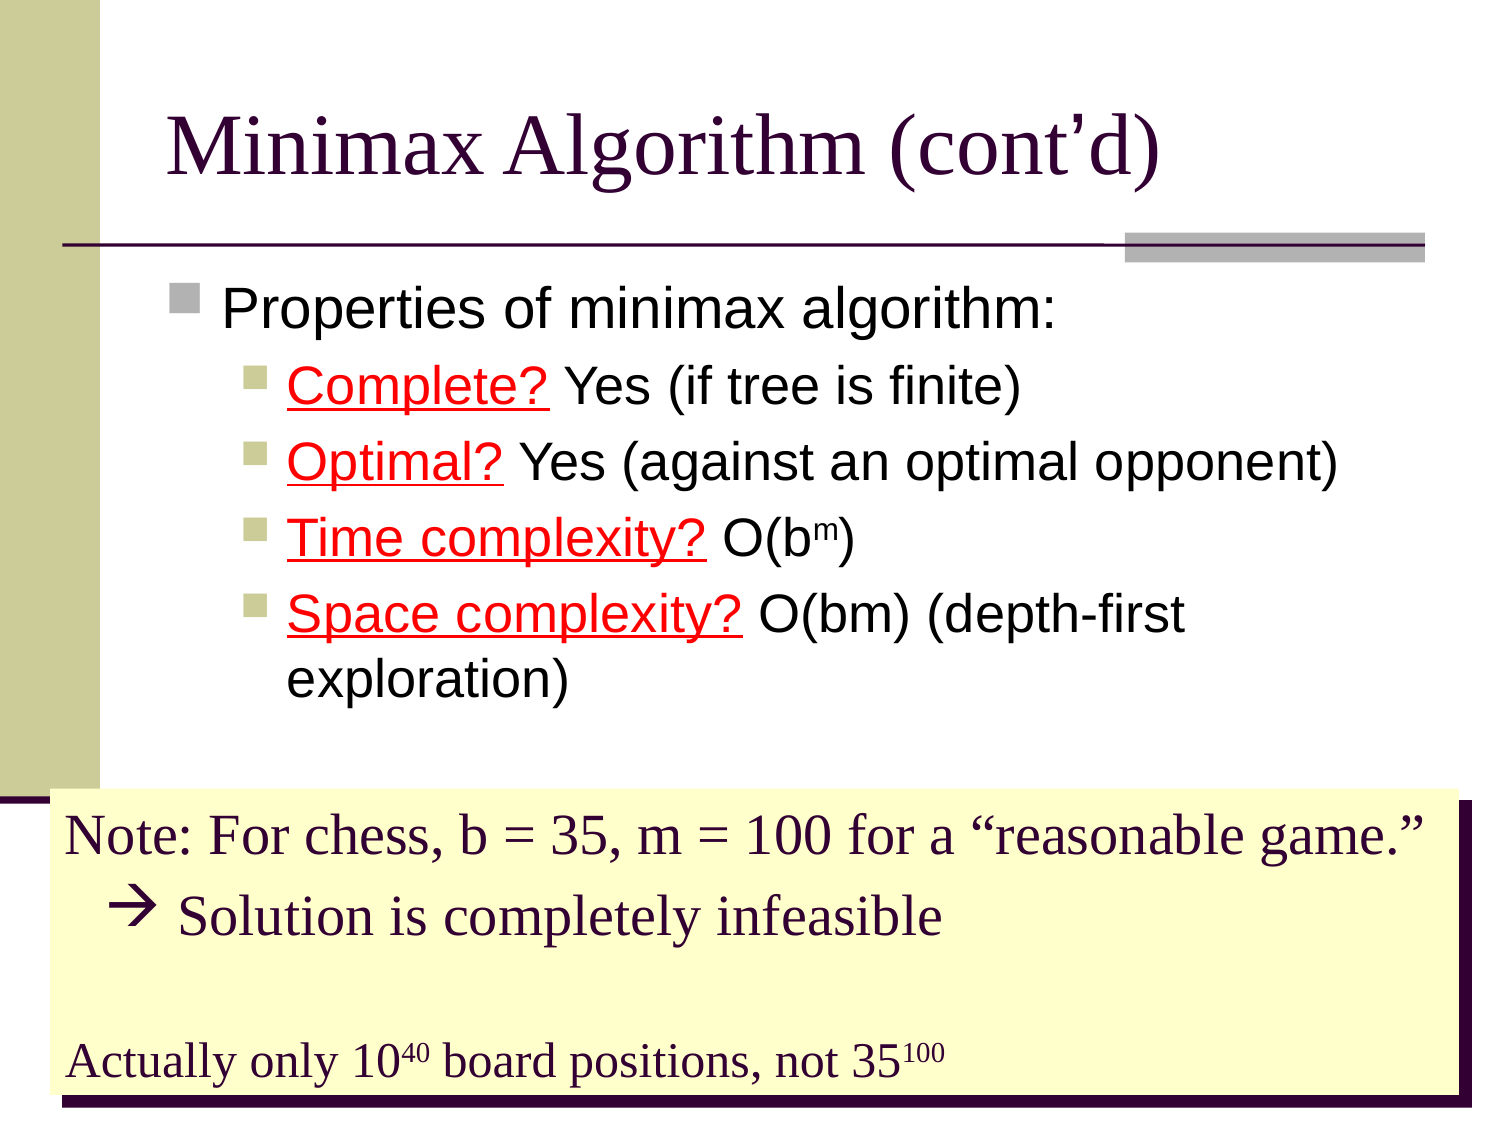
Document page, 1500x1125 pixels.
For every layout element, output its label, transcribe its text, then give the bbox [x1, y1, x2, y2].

title Minimax Algorithm (cont’d) [149, 45, 1426, 234]
list Properties of minimax algorithm: Complete? Yes (if tree is finite) Optimal? Yes (against an optimal opponent) Time complexity? O(bm) Space complexity? O(bm) (depth-first exploration) [149, 262, 1426, 788]
text_box Note: For chess, b = 35, m = 100 for a “reasonable game.” Solution is completely infeasible Actually only 1040 board positions, not 35100 [50, 788, 1459, 1095]
